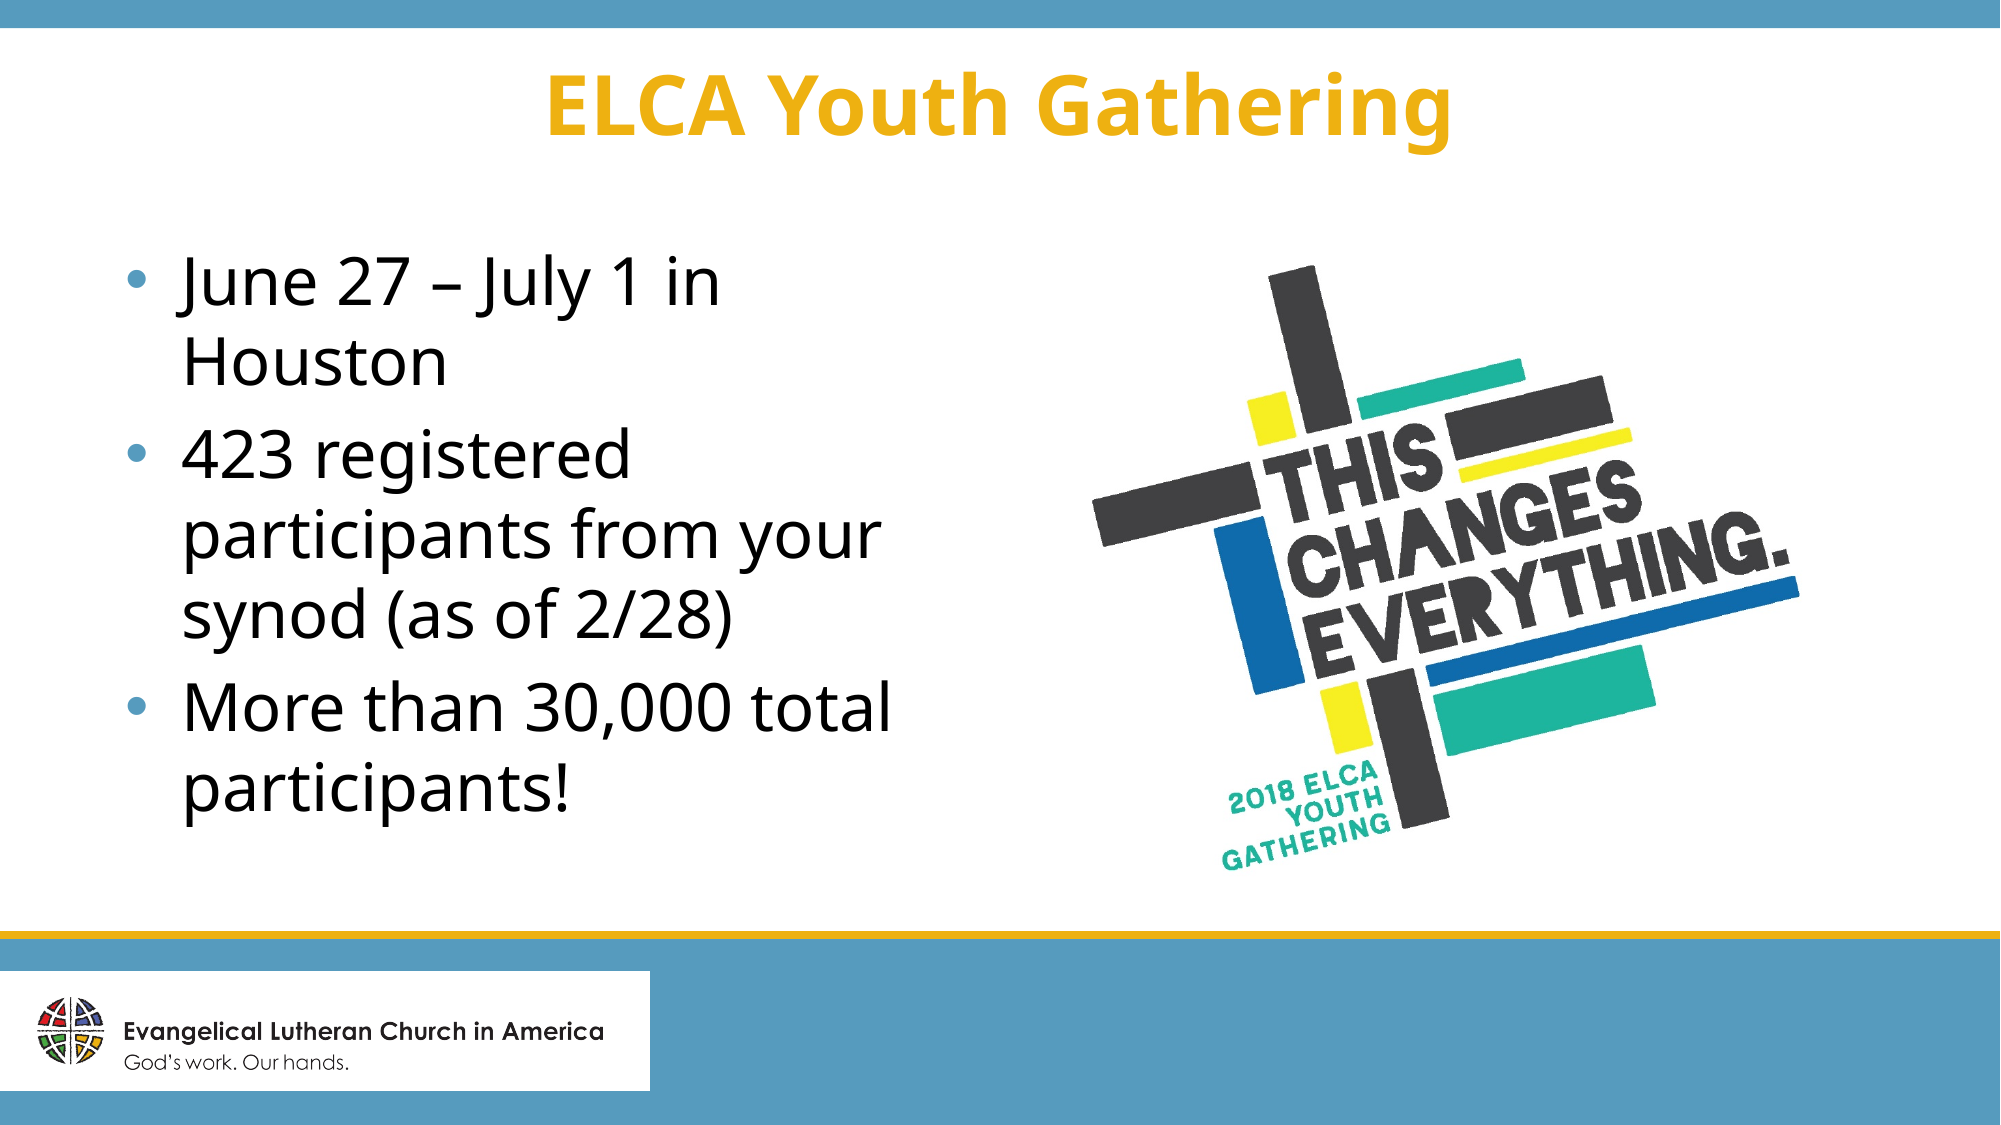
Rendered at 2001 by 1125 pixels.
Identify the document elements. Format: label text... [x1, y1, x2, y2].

list June 27 – July 1 in Houston 423 registered participants from your synod (as of 2/28) More than 30,000 total participants! [125, 231, 984, 905]
picture [37, 997, 603, 1071]
title ELCA Youth Gathering [125, 45, 1875, 206]
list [1070, 242, 1821, 894]
